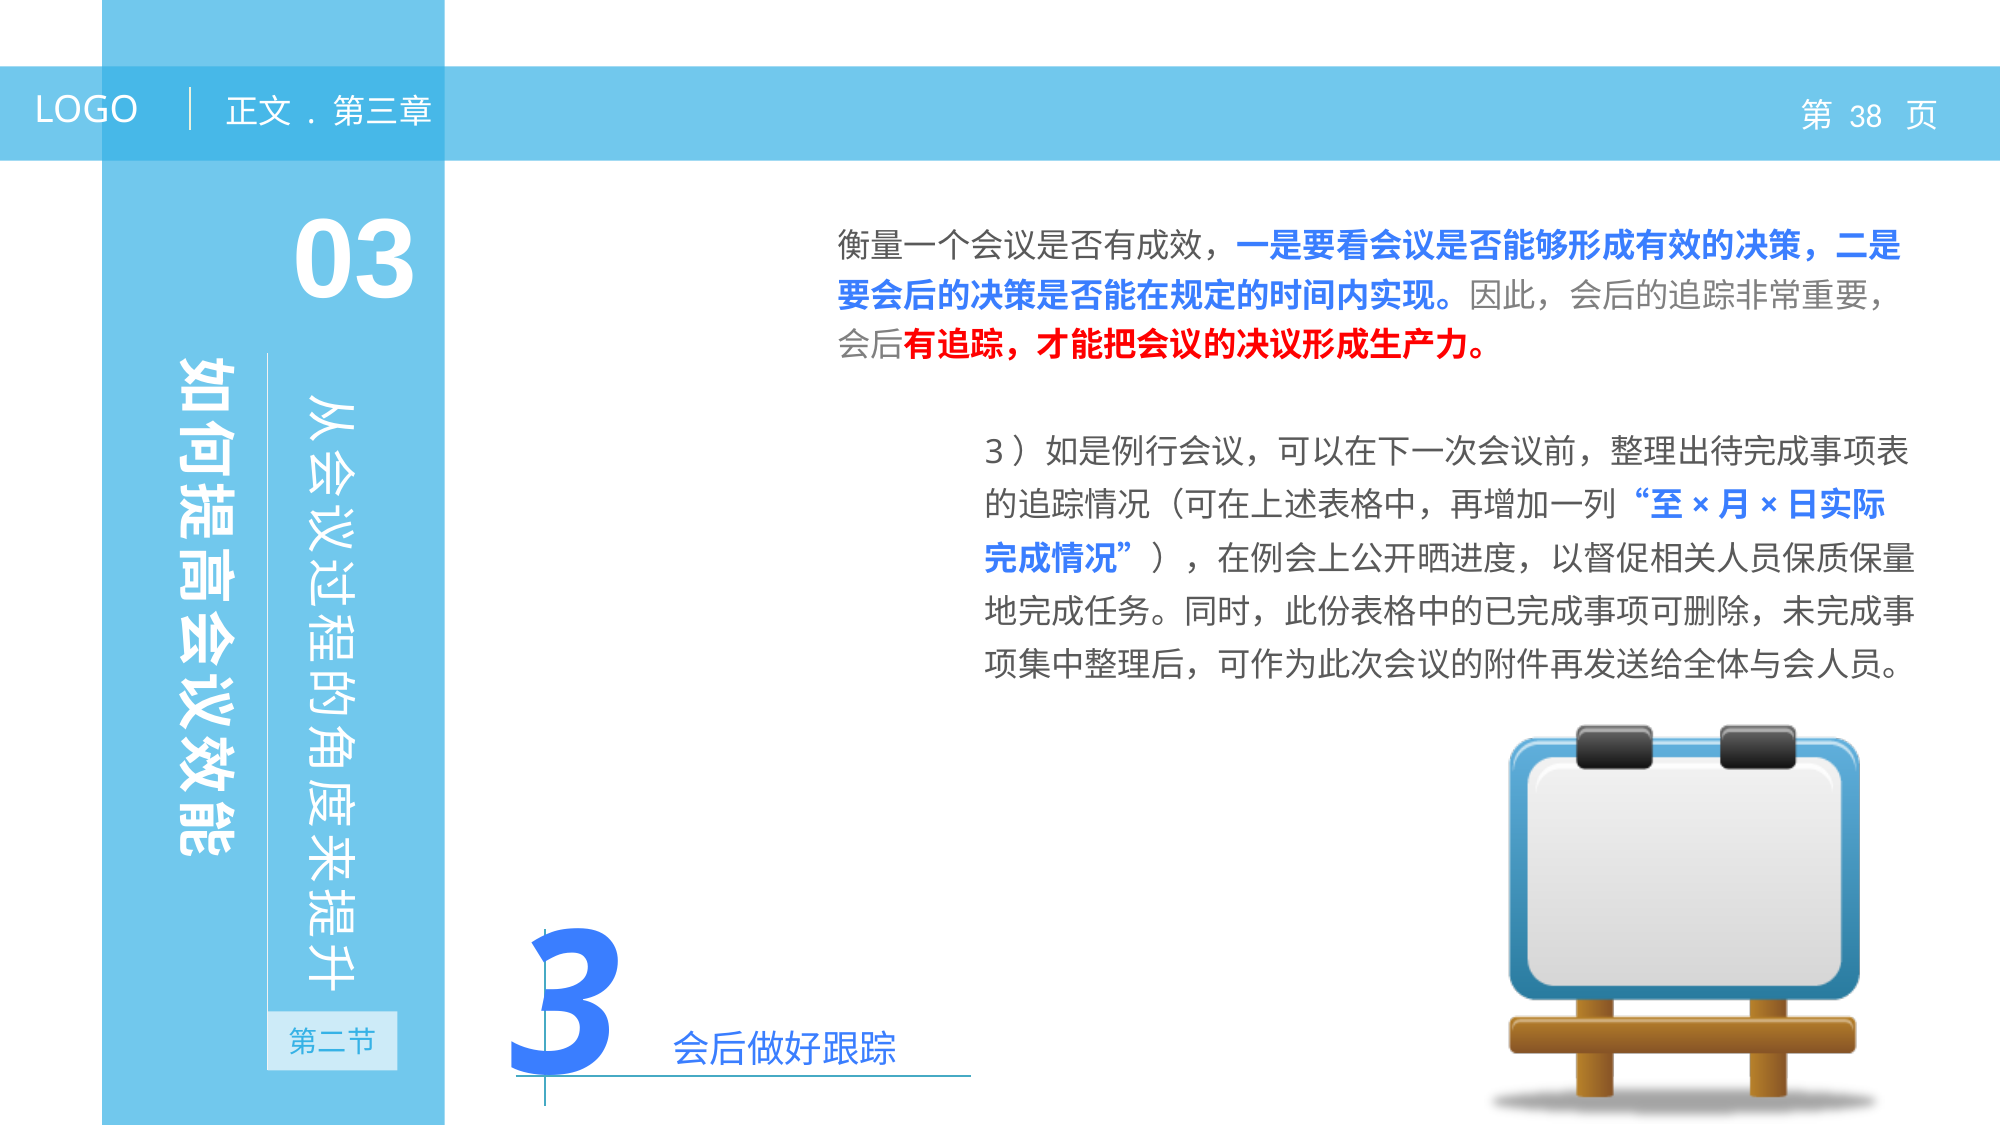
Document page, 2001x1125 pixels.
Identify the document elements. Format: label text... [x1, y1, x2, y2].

text_box 3）如是例行会议，可以在下一次会议前，整理出待完成事项表的追踪情况（可在上述表格中，再增加一列“至×月×日实际完成情况”），在例会上公开晒进度，以督促相关人员保质保量地完成任务。同时，此份表格中的已完成事项可删除，未完成事项集中整理后，可作为此次会议的附件再发送给全体与会人员。 [970, 408, 1934, 691]
picture [1484, 722, 1885, 1124]
text_box 衡量一个会议是否有成效，一是要看会议是否能够形成有效的决策，二是要会后的决策是否能在规定的时间内实现。因此，会后的追踪非常重要，会后有追踪，才能把会议的决议形成生产力。 [822, 208, 1934, 371]
